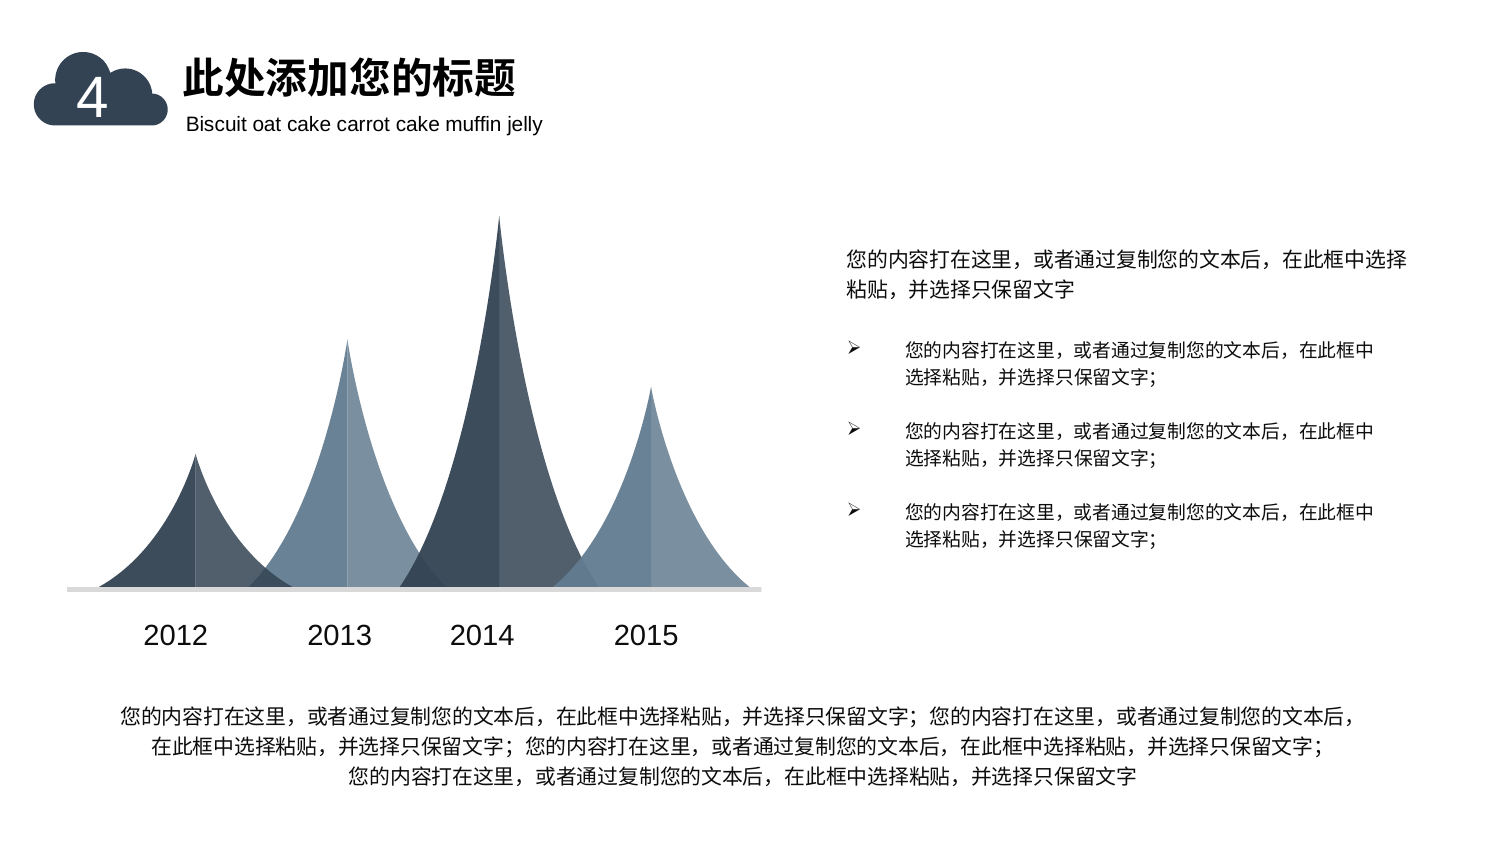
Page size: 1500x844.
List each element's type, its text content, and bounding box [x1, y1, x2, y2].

text_box 您的内容打在这里，或者通过复制您的文本后，在此框中选择粘贴，并选择只保留文字；您的内容打在这里，或者通过复制您的文本后，在此框中选择粘贴，并选择只保留文字；您的内容打在这里，或者通过复制您的文本后，在此框中选择粘贴，并选择只保留文字； 您的内容打在这里，或者通过复制您的文本后，在此框中选择粘贴，并选择只保留文字 [105, 691, 1381, 826]
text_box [831, 234, 1430, 561]
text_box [33, 51, 168, 138]
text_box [167, 44, 732, 144]
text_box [67, 215, 762, 660]
